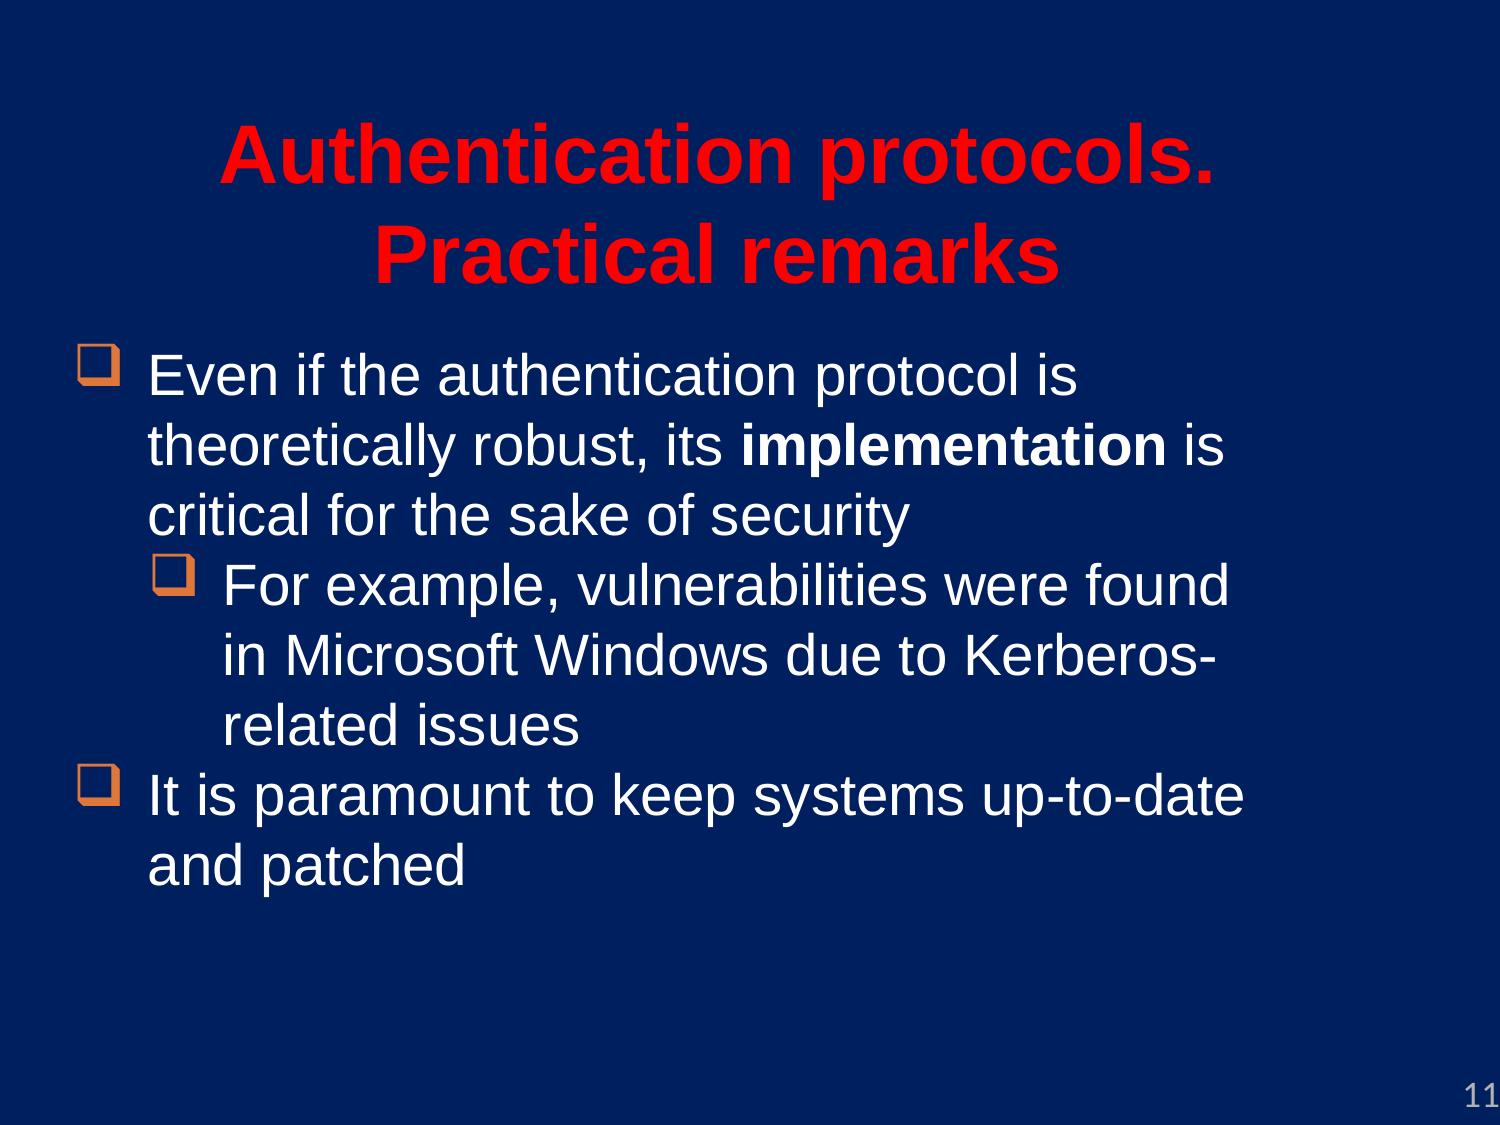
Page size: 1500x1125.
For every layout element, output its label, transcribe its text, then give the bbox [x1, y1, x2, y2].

text_box Authentication protocols. Practical remarks [70, 99, 1363, 300]
slide_number 11 [1437, 1069, 1500, 1115]
text_box Even if the authentication protocol is theoretically robust, its implementation is critical for the sake of security For example, vulnerabilities were found in Microsoft Windows due to Kerberos-related issues It is paramount to keep systems up-to-date and patched [70, 337, 1388, 898]
